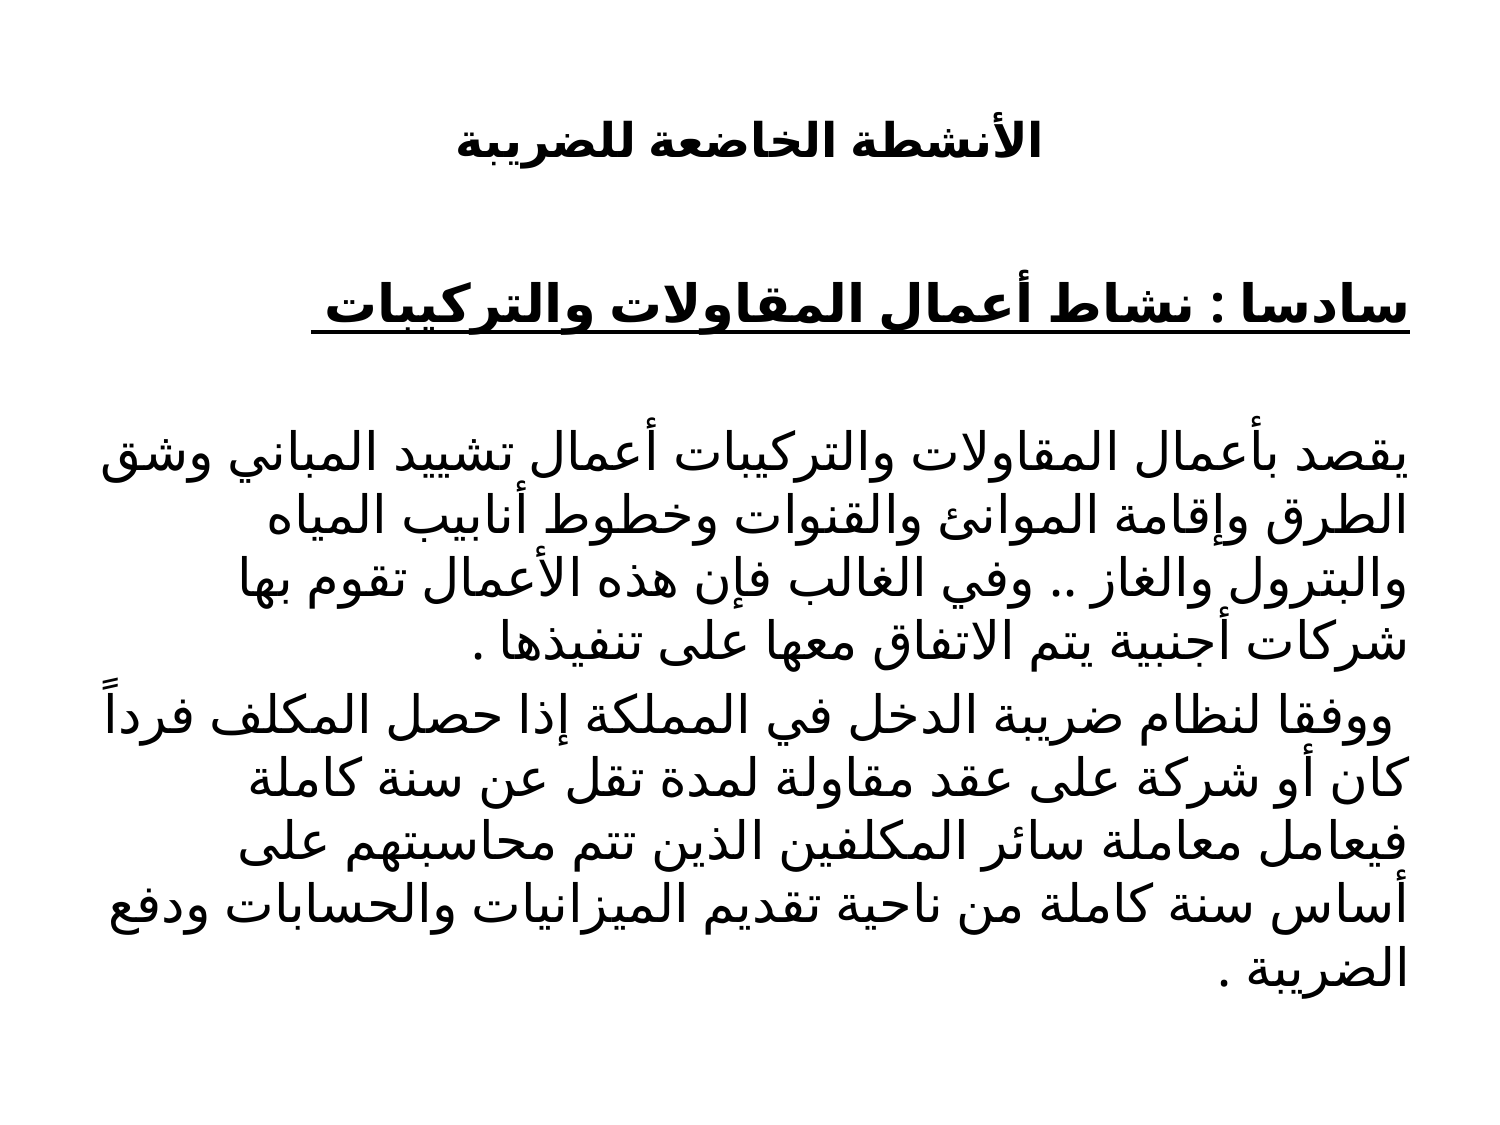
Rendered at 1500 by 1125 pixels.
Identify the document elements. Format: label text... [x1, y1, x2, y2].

list سادسا : نشاط أعمال المقاولات والتركيبات يقصد بأعمال المقاولات والتركيبات أعمال تشييد المباني وشق الطرق وإقامة الموانئ والقنوات وخطوط أنابيب المياه والبترول والغاز .. وفي الغالب فإن هذه الأعمال تقوم بها شركات أجنبية يتم الاتفاق معها على تنفيذها . ووفقا لنظام ضريبة الدخل في المملكة إذا حصل المكلف فرداً كان أو شركة على عقد مقاولة لمدة تقل عن سنة كاملة فيعامل معاملة سائر المكلفين الذين تتم محاسبتهم على أساس سنة كاملة من ناحية تقديم الميزانيات والحسابات ودفع الضريبة . [75, 262, 1425, 1005]
title الأنشطة الخاضعة للضريبة [75, 45, 1425, 233]
